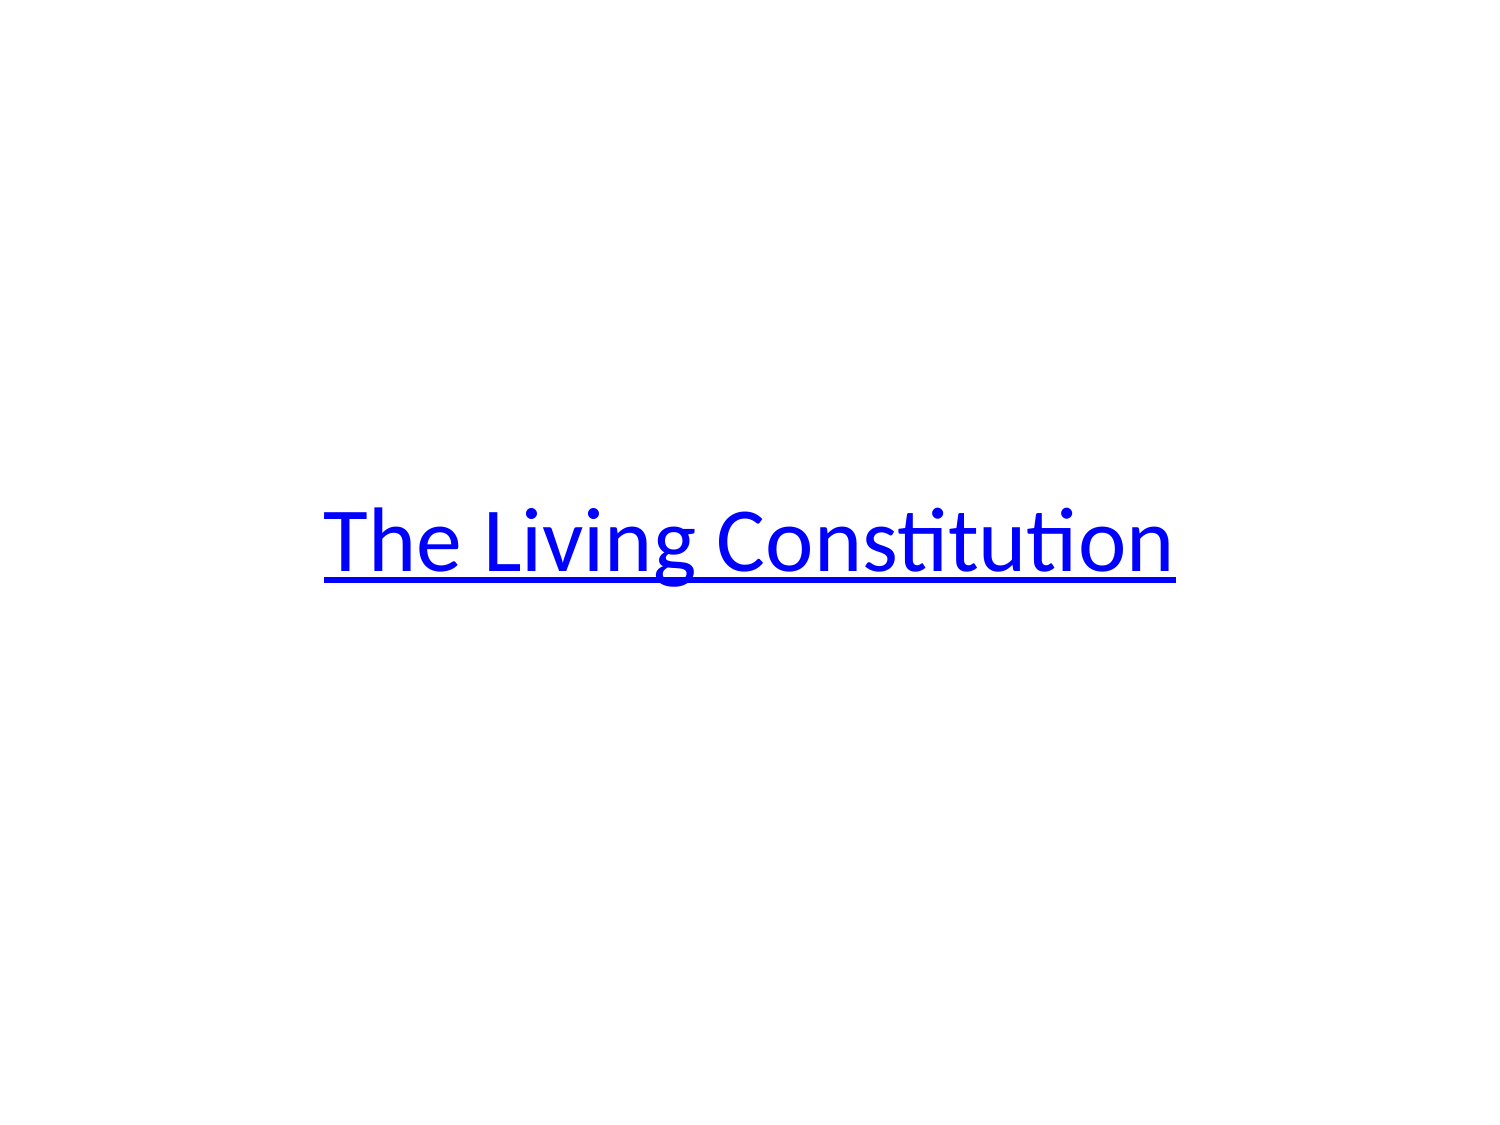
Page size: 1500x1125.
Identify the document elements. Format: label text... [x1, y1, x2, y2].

title The Living Constitution [75, 45, 1425, 1025]
